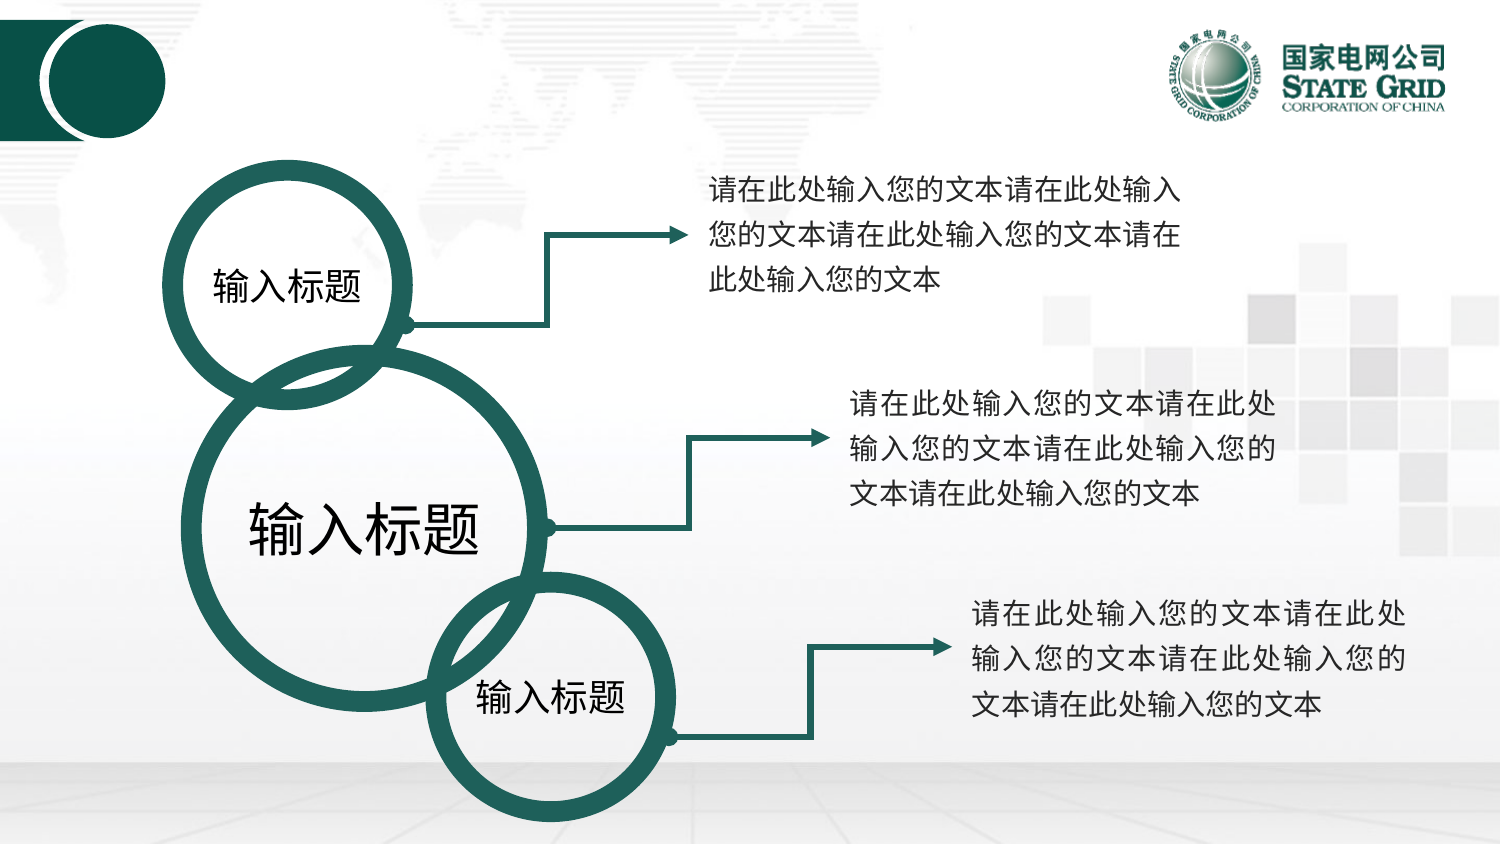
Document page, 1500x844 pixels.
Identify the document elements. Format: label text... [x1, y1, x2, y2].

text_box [405, 234, 689, 325]
text_box 请在此处输入您的文本请在此处输入您的文本请在此处输入您的文本请在此处输入您的文本 [833, 333, 1294, 552]
text_box 请在此处输入您的文本请在此处输入您的文本请在此处输入您的文本请在此处输入您的文本 [955, 556, 1424, 750]
text_box 输入标题 [172, 170, 403, 400]
text_box 输入标题 [191, 355, 538, 702]
text_box 请在此处输入您的文本请在此处输入您的文本请在此处输入您的文本请在此处输入您的文本 [691, 150, 1199, 307]
text_box 输入标题 [435, 582, 666, 812]
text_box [547, 437, 831, 528]
picture [1168, 0, 1446, 218]
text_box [668, 646, 953, 737]
